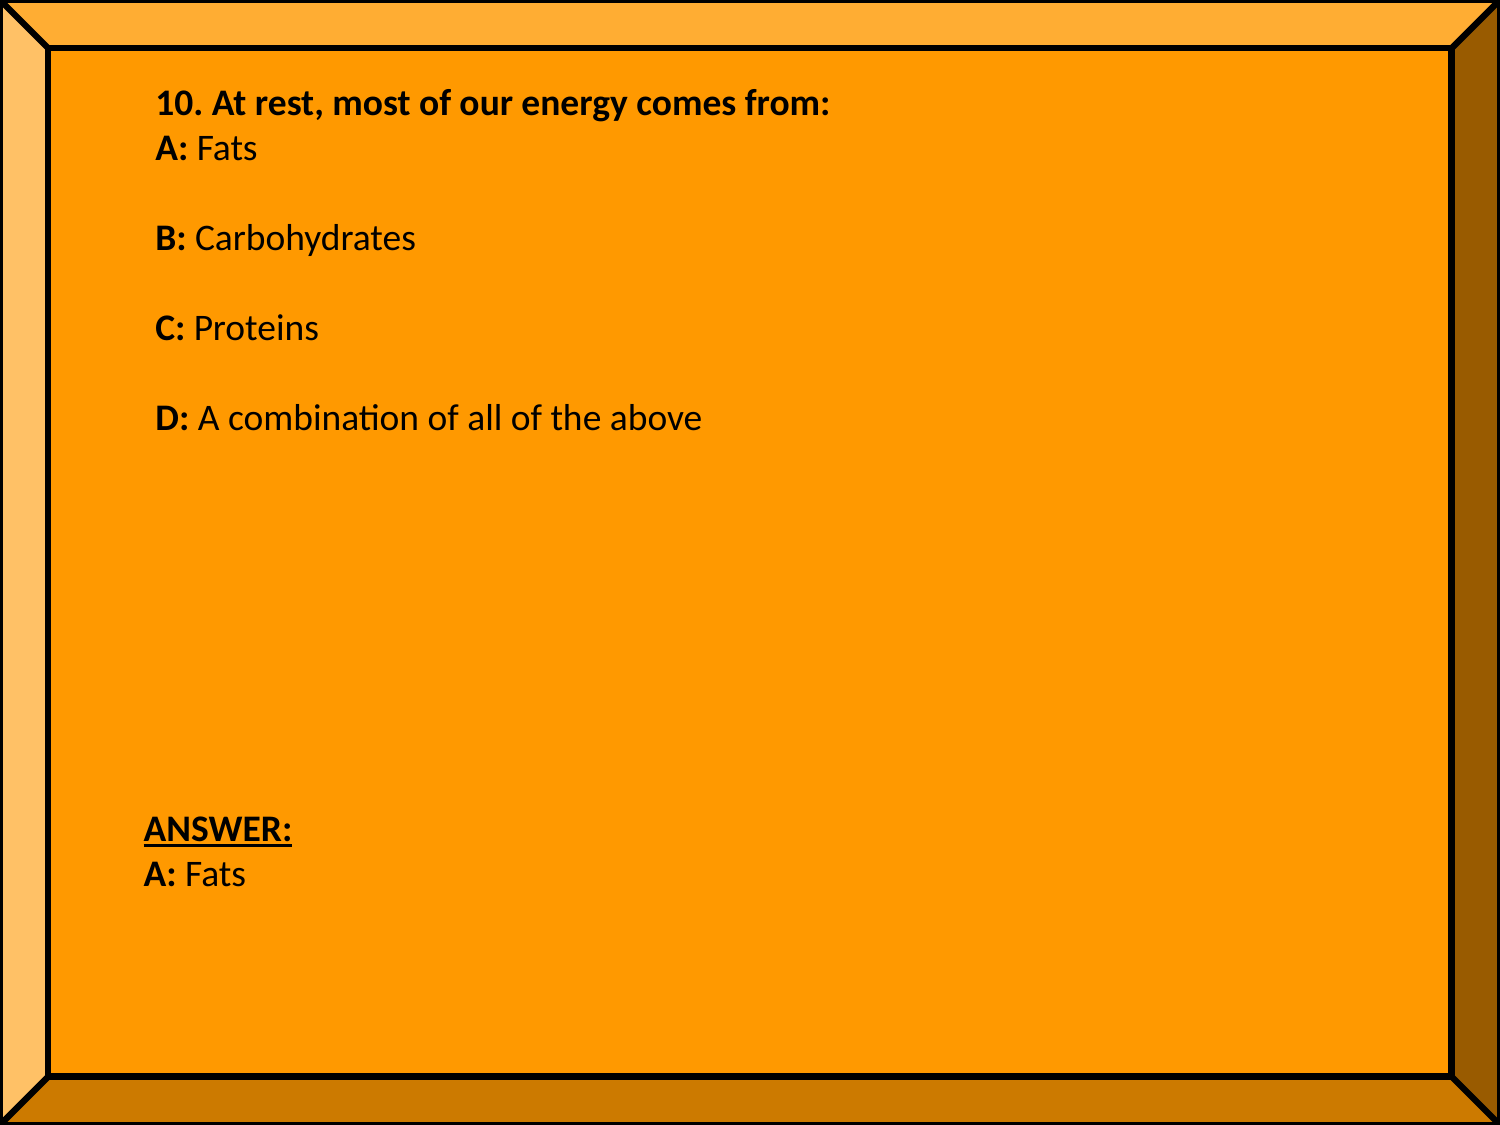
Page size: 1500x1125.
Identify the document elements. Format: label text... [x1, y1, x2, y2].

text_box ANSWER: A: Fats [128, 796, 1383, 947]
text_box 10. At rest, most of our energy comes from: A: Fats B: Carbohydrates C: Proteins D: A combination of all of the above [140, 70, 1371, 490]
